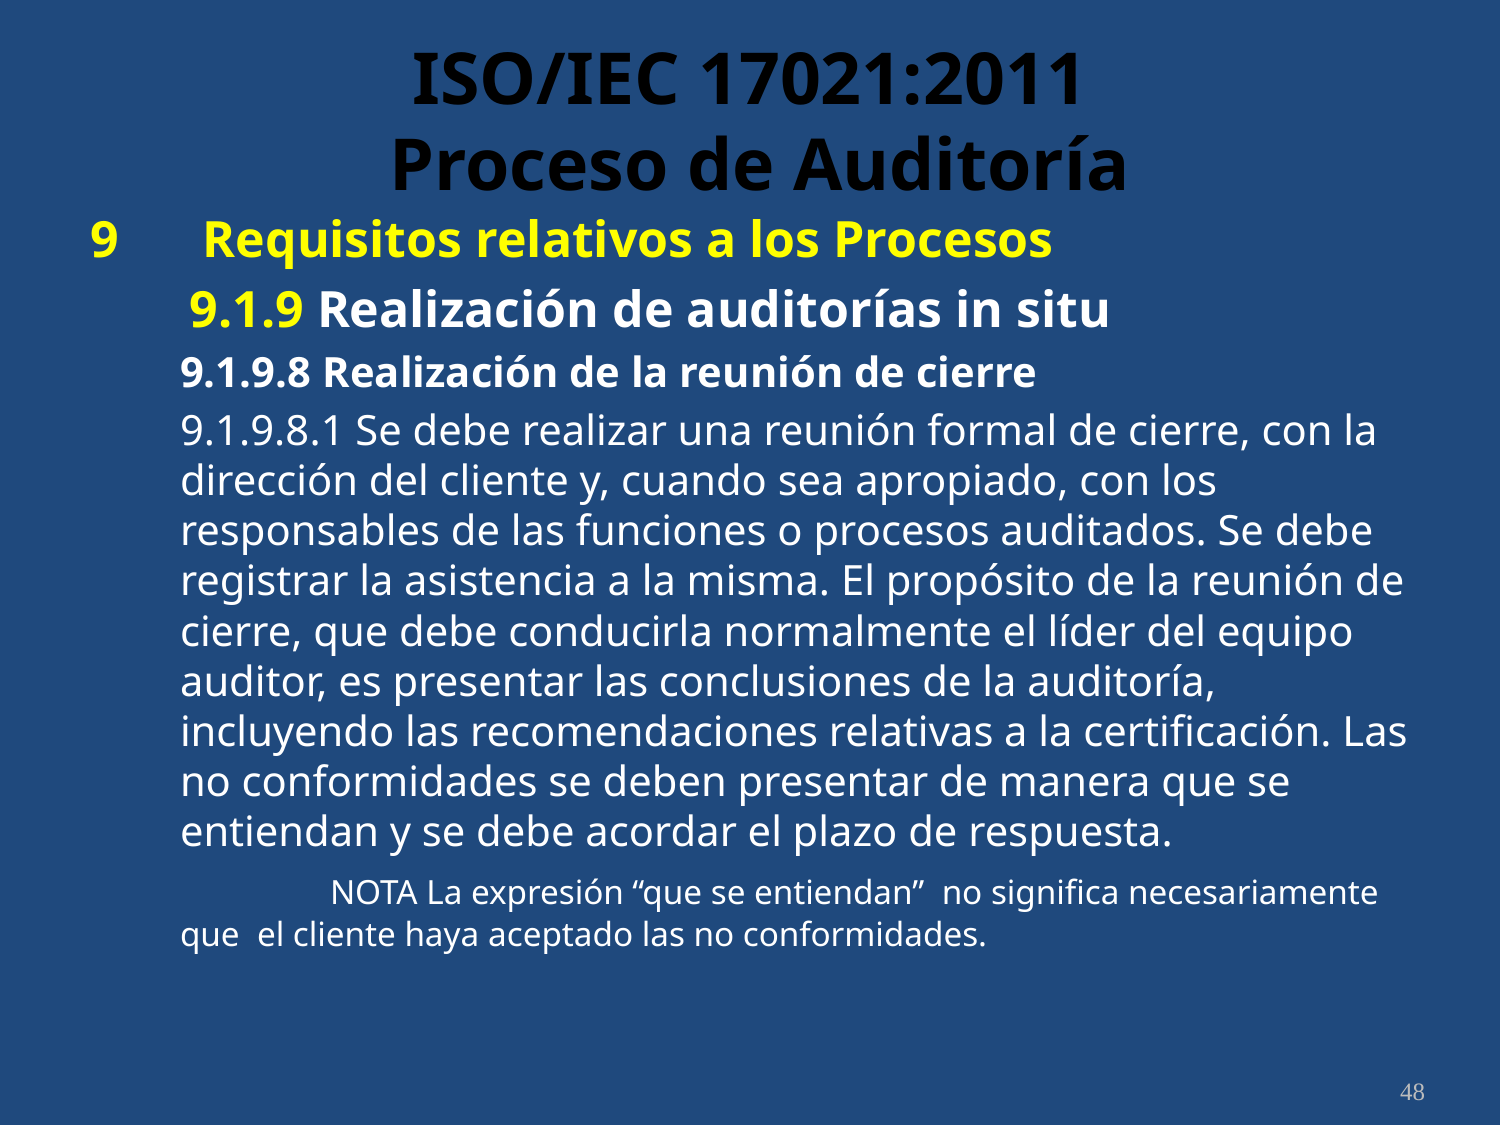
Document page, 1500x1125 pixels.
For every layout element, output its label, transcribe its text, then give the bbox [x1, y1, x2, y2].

list 9 Requisitos relativos a los Procesos 9.1.9 Realización de auditorías in situ 9.1.9.8 Realización de la reunión de cierre 9.1.9.8.1 Se debe realizar una reunión formal de cierre, con la dirección del cliente y, cuando sea apropiado, con los responsables de las funciones o procesos auditados. Se debe registrar la asistencia a la misma. El propósito de la reunión de cierre, que debe conducirla normalmente el líder del equipo auditor, es presentar las conclusiones de la auditoría, incluyendo las recomendaciones relativas a la certificación. Las no conformidades se deben presentar de manera que se entiendan y se debe acordar el plazo de respuesta. NOTA La expresión “que se entiendan” no significa necesariamente que el cliente haya aceptado las no conformidades. [74, 199, 1426, 973]
slide_number 48 [1299, 1052, 1425, 1113]
title ISO/IEC 17021:2011 Proceso de Auditoría [75, 24, 1425, 199]
